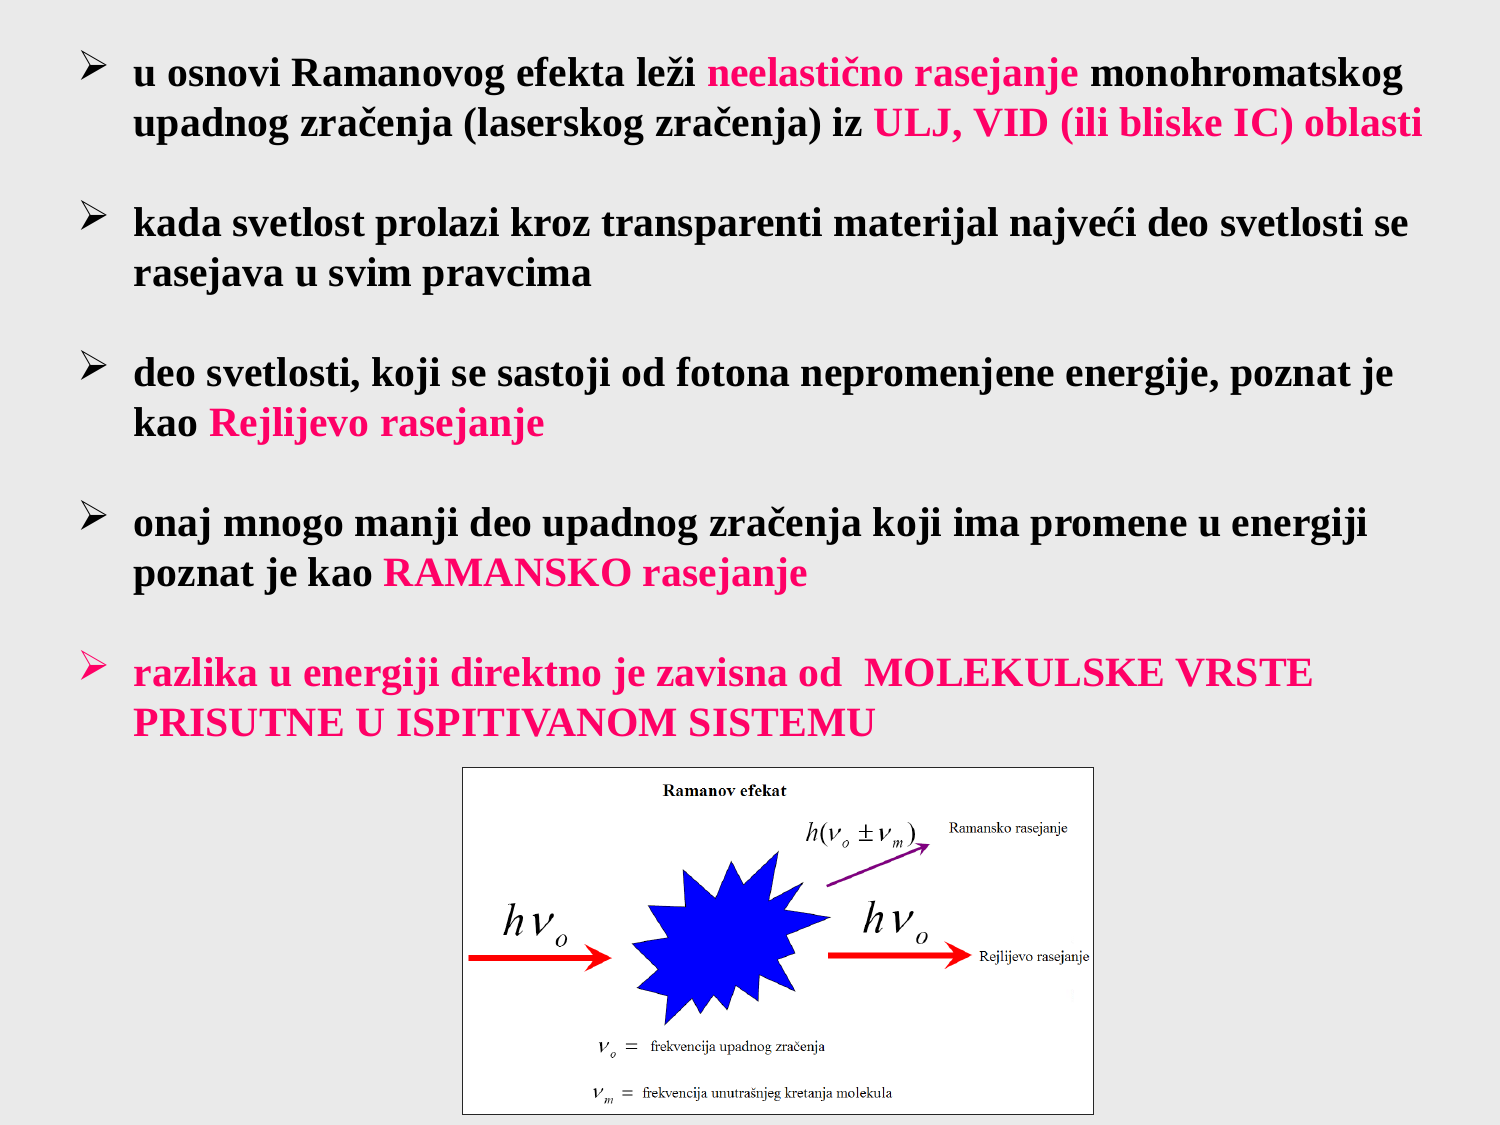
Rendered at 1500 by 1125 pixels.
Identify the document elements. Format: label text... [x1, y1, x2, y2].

picture [462, 767, 1094, 1115]
list u osnovi Ramanovog efekta leži neelastično rasejanje monohromatskog upadnog zračenja (laserskog zračenja) iz ULJ, VID (ili bliske IC) oblasti kada svetlost prolazi kroz transparenti materijal najveći deo svetlosti se rasejava u svim pravcima deo svetlosti, koji se sastoji od fotona nepromenjene energije, poznat je kao Rejlijevo rasejanje onaj mnogo manji deo upadnog zračenja koji ima promene u energiji poznat je kao RAMANSKO rasejanje razlika u energiji direktno je zavisna od MOLEKULSKE VRSTE PRISUTNE U ISPITIVANOM SISTEMU [62, 37, 1463, 463]
